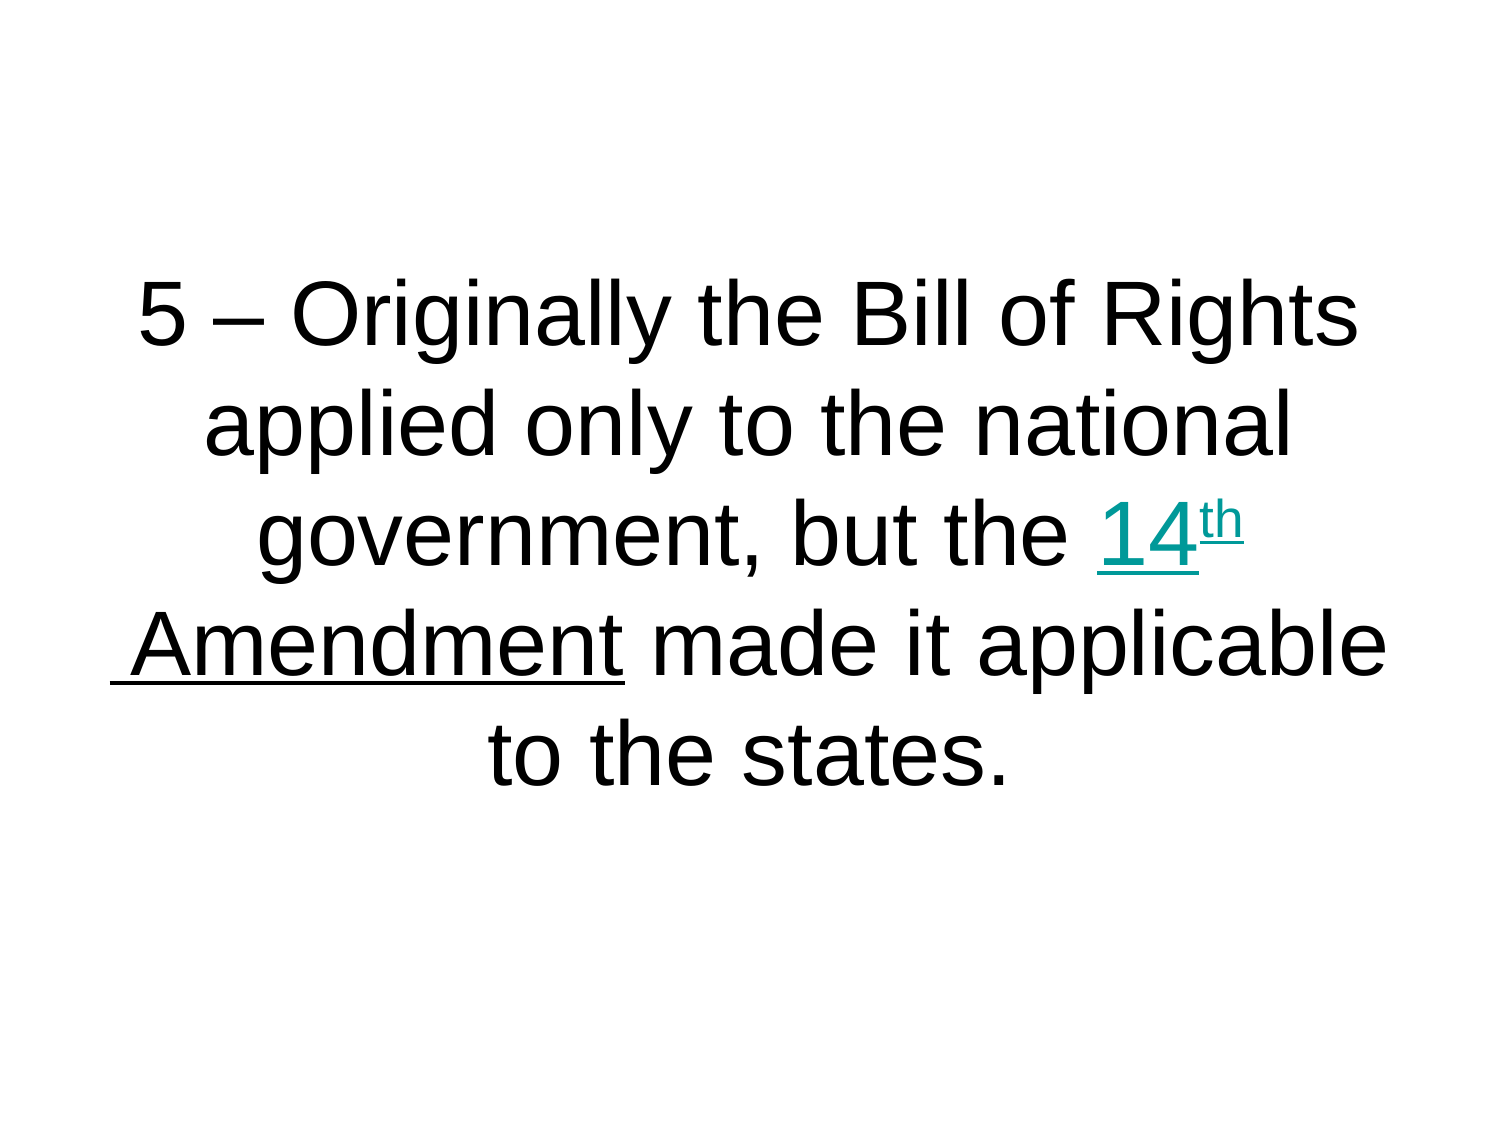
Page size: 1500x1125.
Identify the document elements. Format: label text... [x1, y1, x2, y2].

title 5 – Originally the Bill of Rights applied only to the national government, but the 14th Amendment made it applicable to the states. [74, 44, 1426, 1013]
